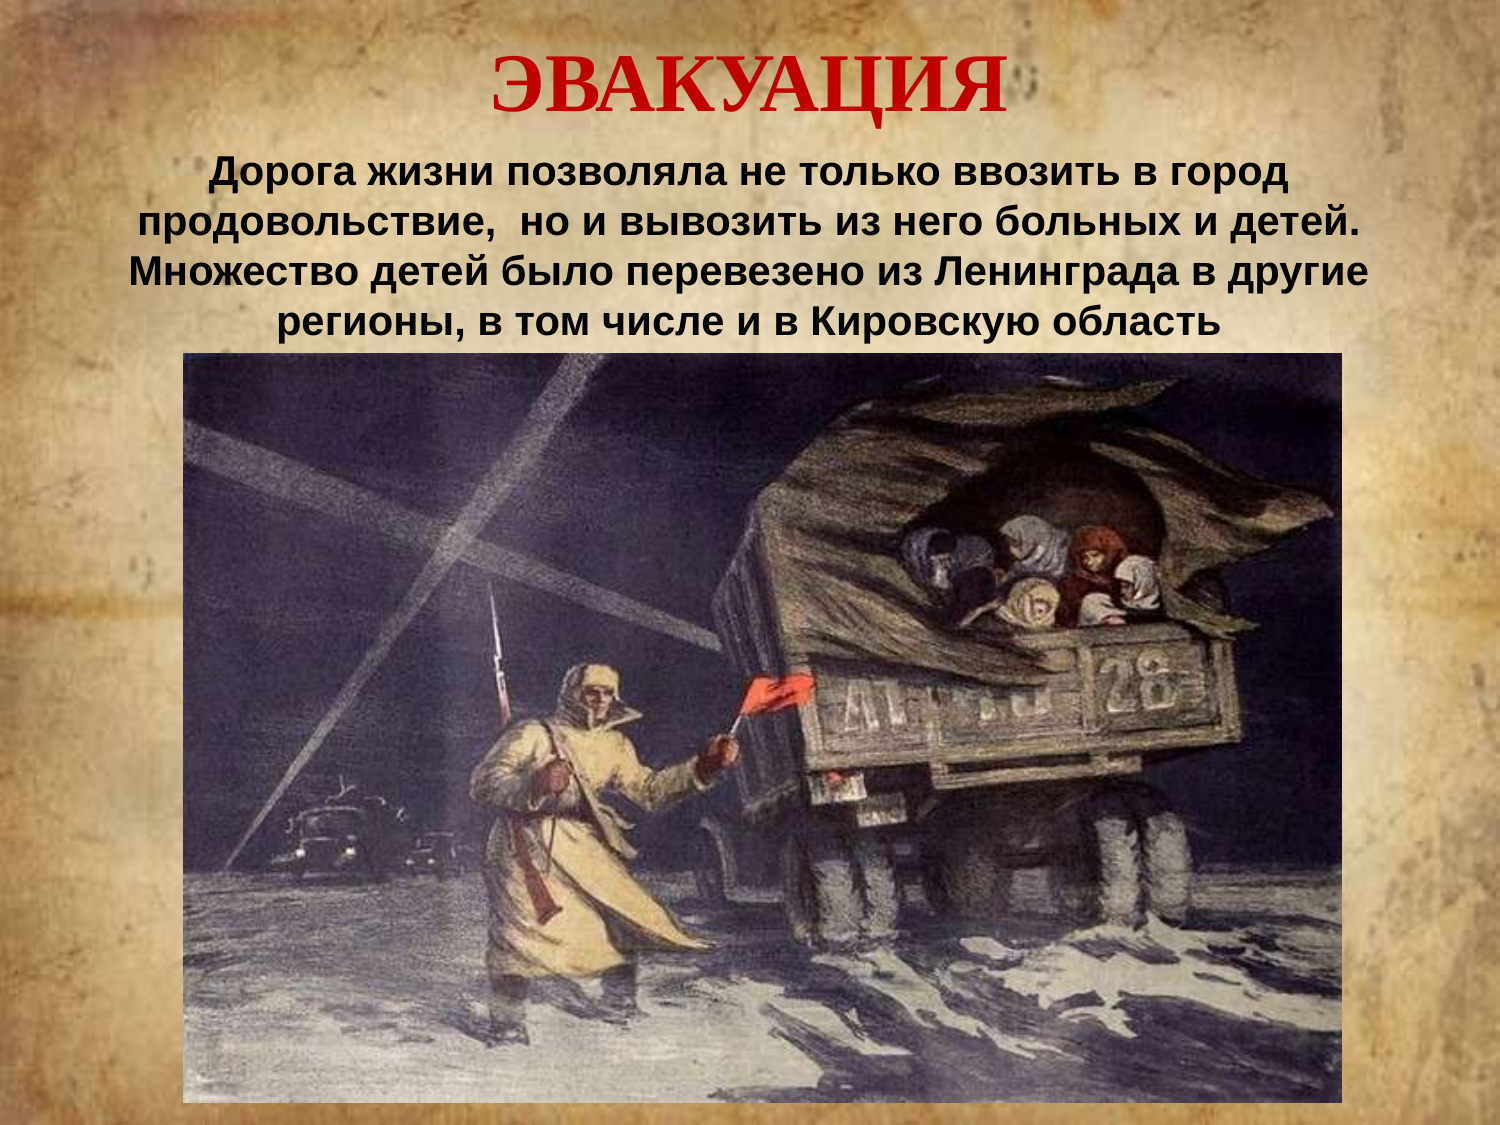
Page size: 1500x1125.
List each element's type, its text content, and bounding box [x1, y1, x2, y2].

picture [0, 0, 1500, 1125]
text_box Дорога жизни позволяла не только ввозить в город продовольствие, но и вывозить из него больных и детей. Множество детей было перевезено из Ленинграда в другие регионы, в том числе и в Кировскую область [13, 136, 1485, 352]
text_box ЭВАКУАЦИЯ [281, 20, 1216, 139]
